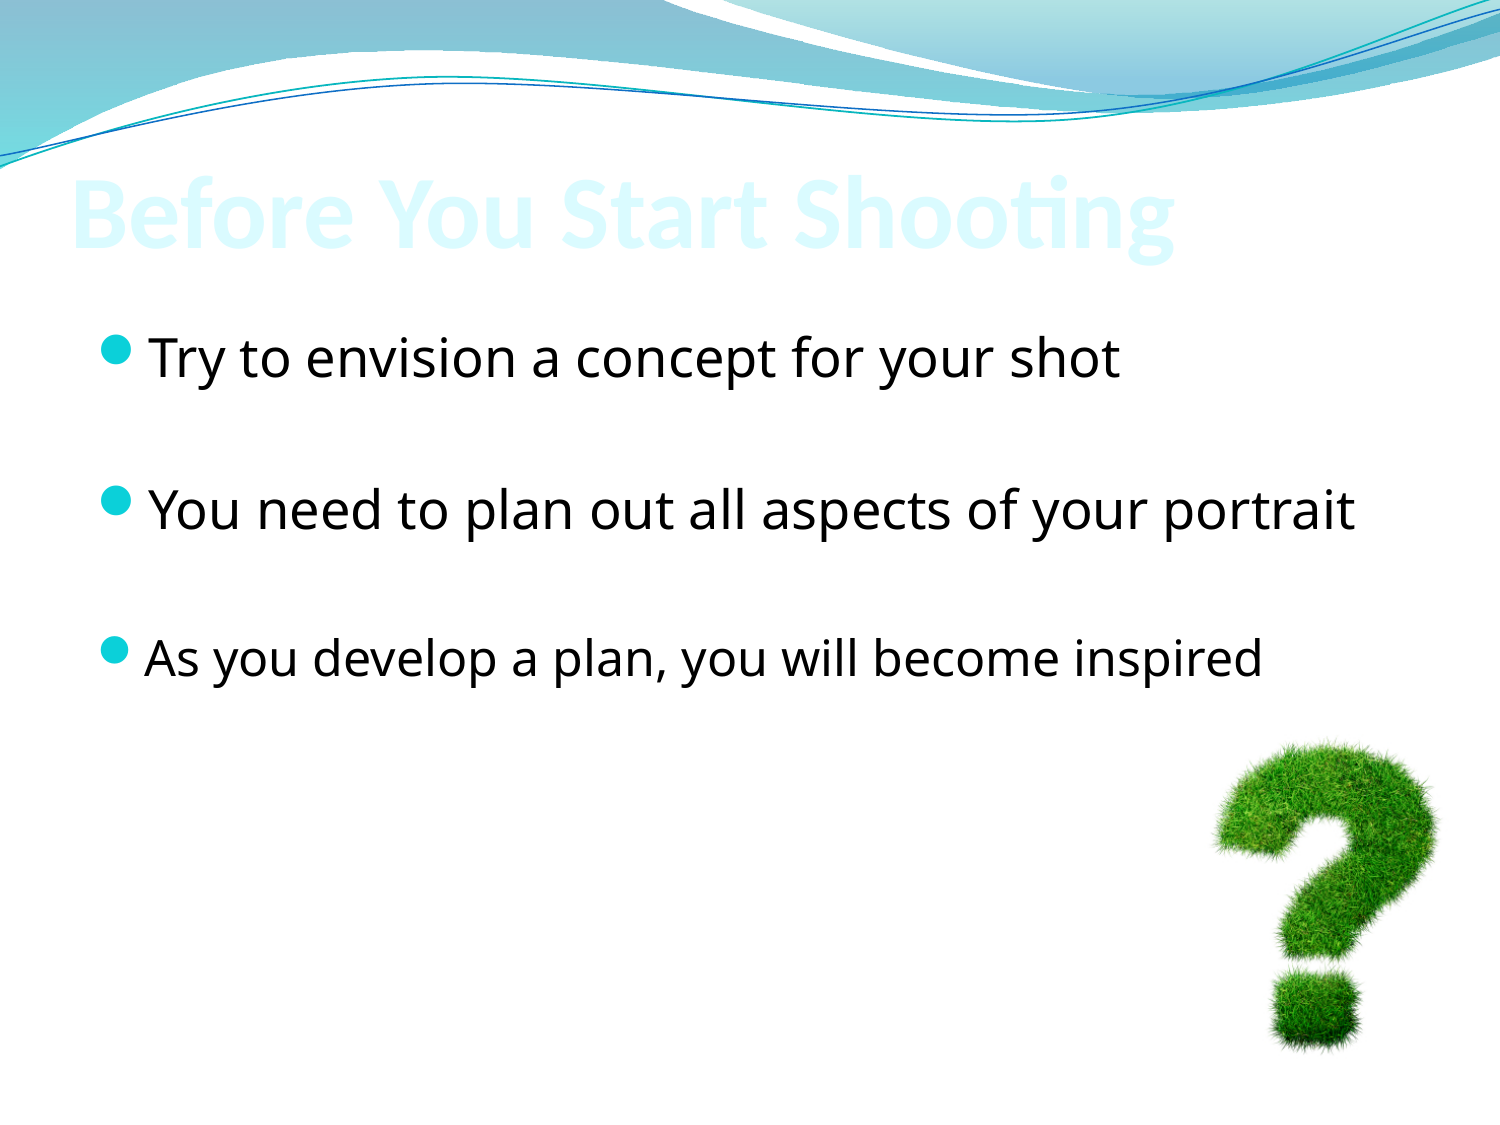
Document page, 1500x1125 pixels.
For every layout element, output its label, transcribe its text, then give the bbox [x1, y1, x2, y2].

title Before You Start Shooting [70, 82, 1421, 270]
list Try to envision a concept for your shot You need to plan out all aspects of your portrait As you develop a plan, you will become inspired [82, 316, 1432, 1037]
picture [1148, 726, 1500, 1077]
